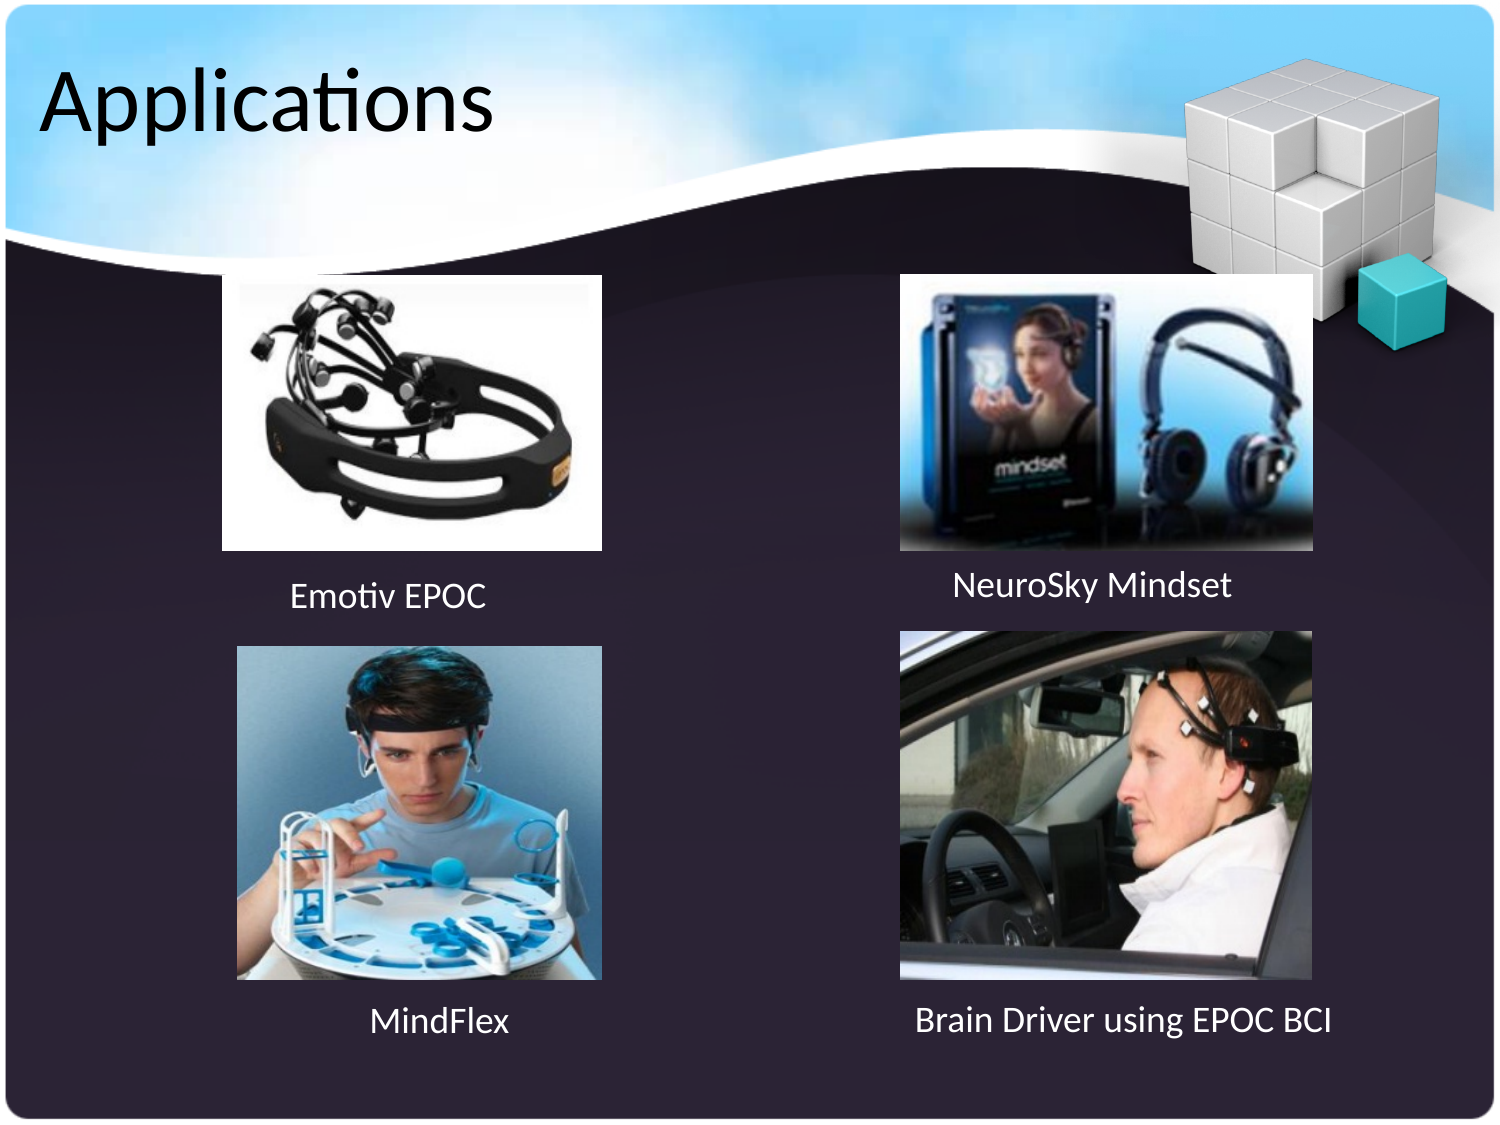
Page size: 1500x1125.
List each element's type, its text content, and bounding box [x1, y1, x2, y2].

title Applications [24, 0, 988, 190]
text_box Emotiv EPOC [275, 563, 613, 623]
text_box MindFlex [354, 988, 688, 1048]
text_box Brain Driver using EPOC BCI [899, 987, 1363, 1048]
picture [0, 0, 1500, 1125]
text_box NeuroSky Mindset [937, 552, 1363, 613]
